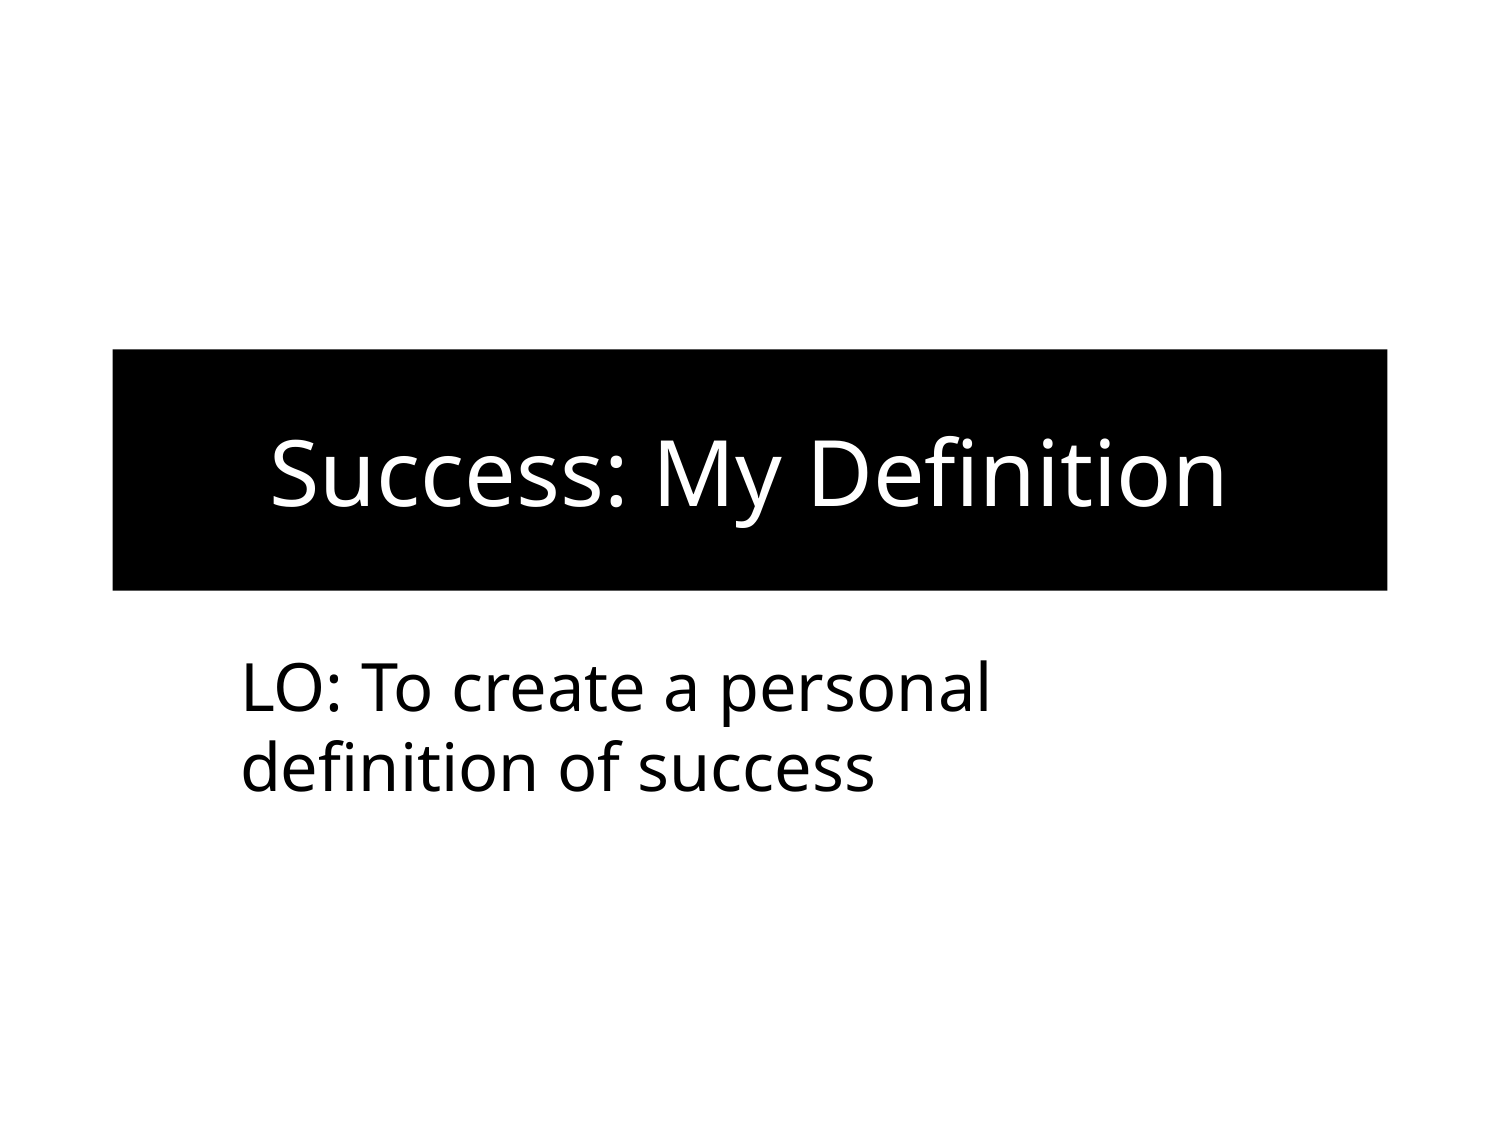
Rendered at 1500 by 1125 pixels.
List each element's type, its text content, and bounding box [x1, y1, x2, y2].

title Success: My Definition [112, 349, 1388, 591]
subtitle LO: To create a personal definition of success [225, 637, 1275, 925]
